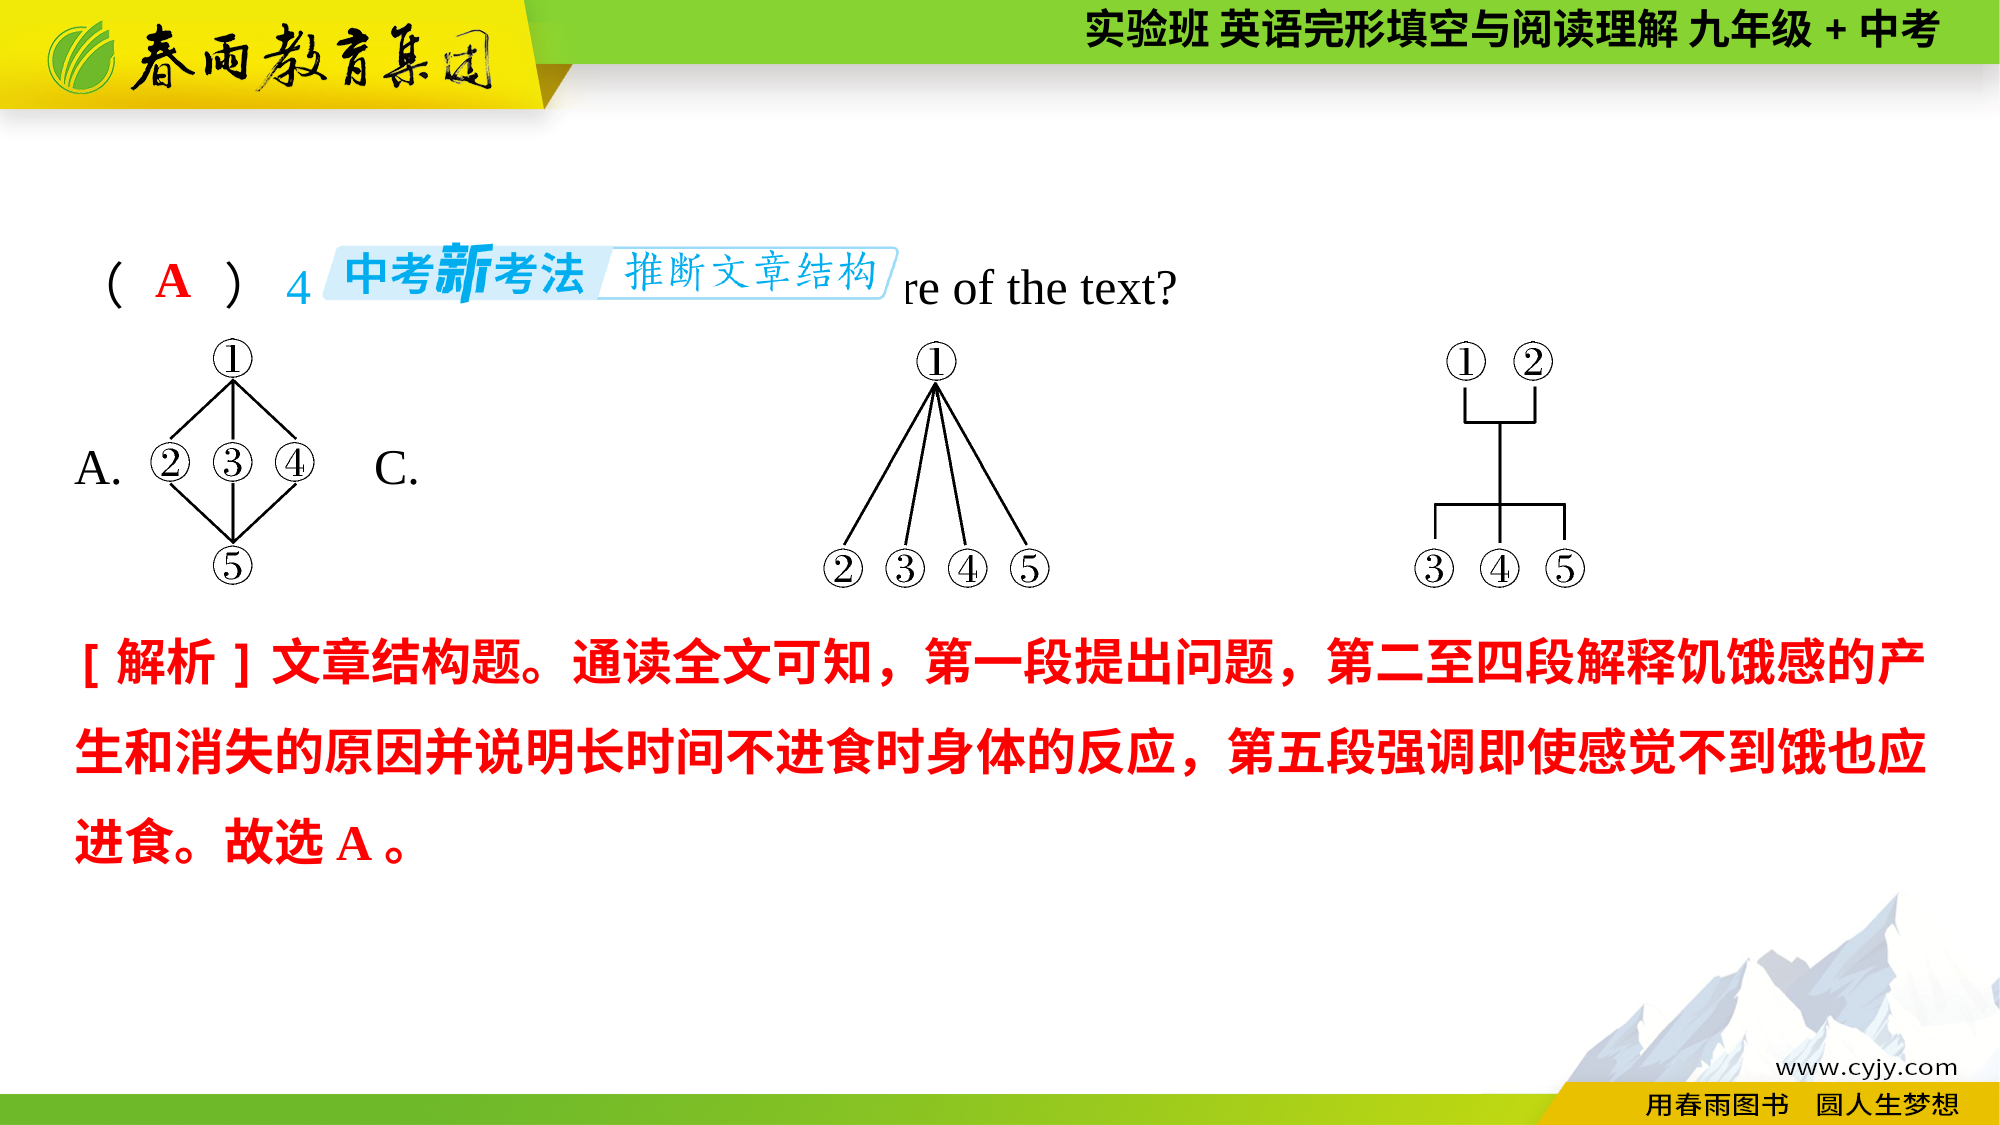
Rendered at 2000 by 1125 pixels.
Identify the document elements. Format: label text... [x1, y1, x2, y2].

text_box A [140, 239, 206, 315]
picture [0, 0, 2000, 1125]
list （ ）4. What is the structure of the text? A. B. C. [59, 216, 1944, 505]
text_box [解析]文章结构题。通读全文可知，第一段提出问题，第二至四段解释饥饿感的产生和消失的原因并说明长时间不进食时身体的反应，第五段强调即使感觉不到饿也应进食。故选A。 [59, 593, 1944, 879]
